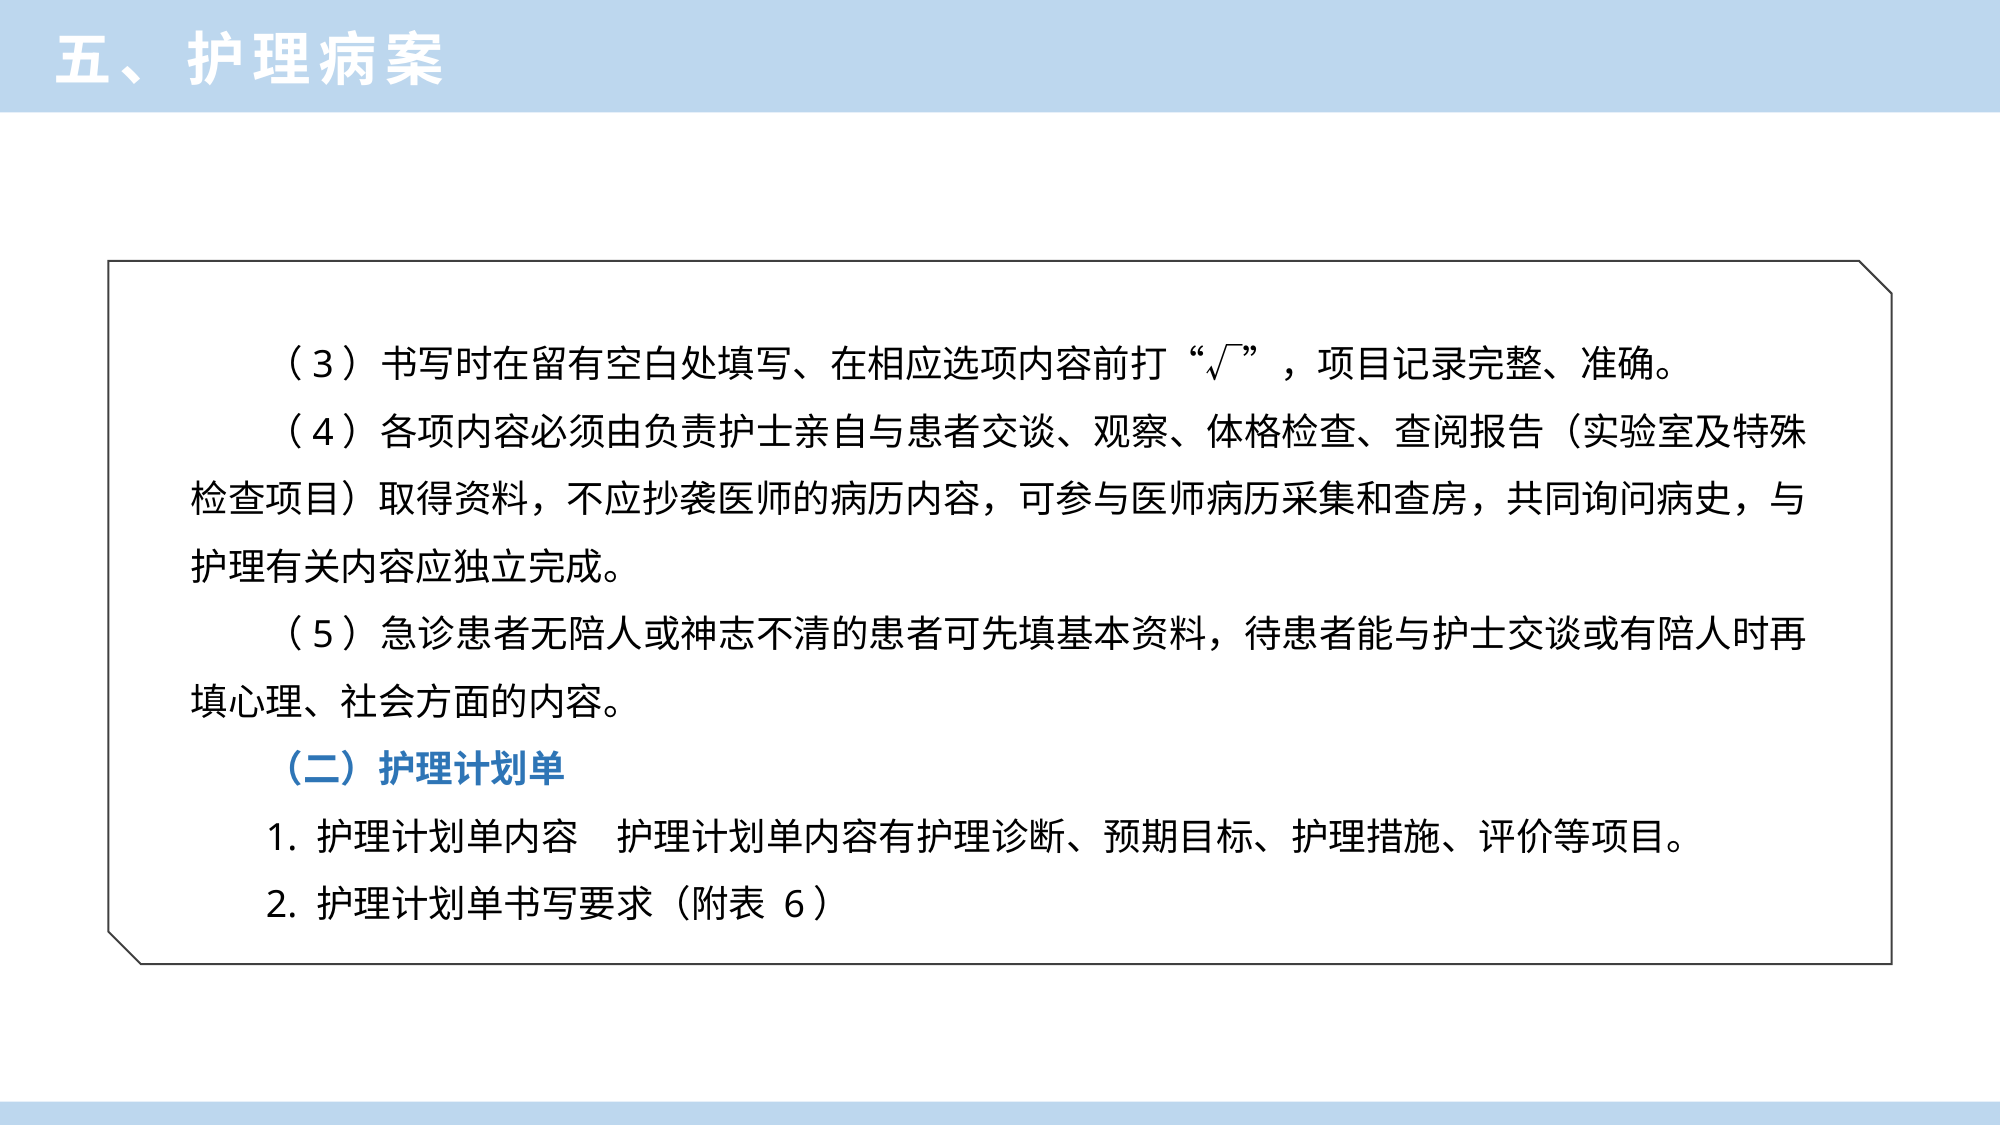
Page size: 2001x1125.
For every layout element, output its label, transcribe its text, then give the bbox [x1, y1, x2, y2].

text_box （3）书写时在留有空白处填写、在相应选项内容前打“√”，项目记录完整、准确。 （4）各项内容必须由负责护士亲自与患者交谈、观察、体格检查、查阅报告（实验室及特殊检查项目）取得资料，不应抄袭医师的病历内容，可参与医师病历采集和查房，共同询问病史，与护理有关内容应独立完成。 （5）急诊患者无陪人或神志不清的患者可先填基本资料，待患者能与护士交谈或有陪人时再填心理、社会方面的内容。 （二）护理计划单 1. 护理计划单内容 护理计划单内容有护理诊断、预期目标、护理措施、评价等项目。 2. 护理计划单书写要求（附表 6） [176, 310, 1822, 933]
text_box [107, 259, 1893, 966]
text_box 五、护理病案 [41, 16, 456, 98]
